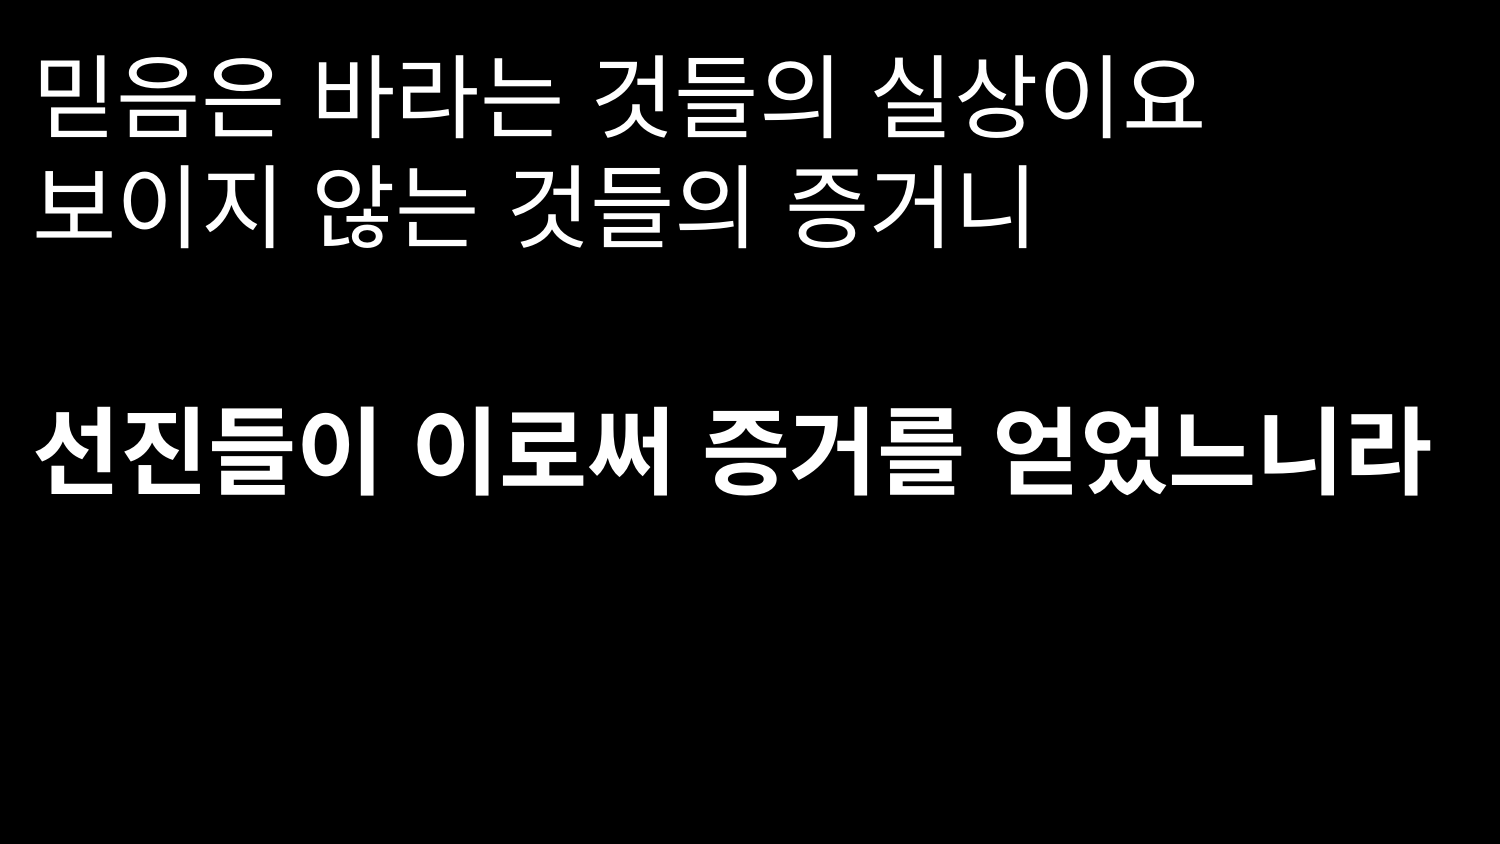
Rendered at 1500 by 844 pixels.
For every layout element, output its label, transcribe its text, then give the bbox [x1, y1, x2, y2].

text_box 믿음은 바라는 것들의 실상이요 보이지 않는 것들의 증거니 [17, 32, 1483, 267]
text_box 선진들이 이로써 증거를 얻었느니라 [17, 384, 1483, 514]
